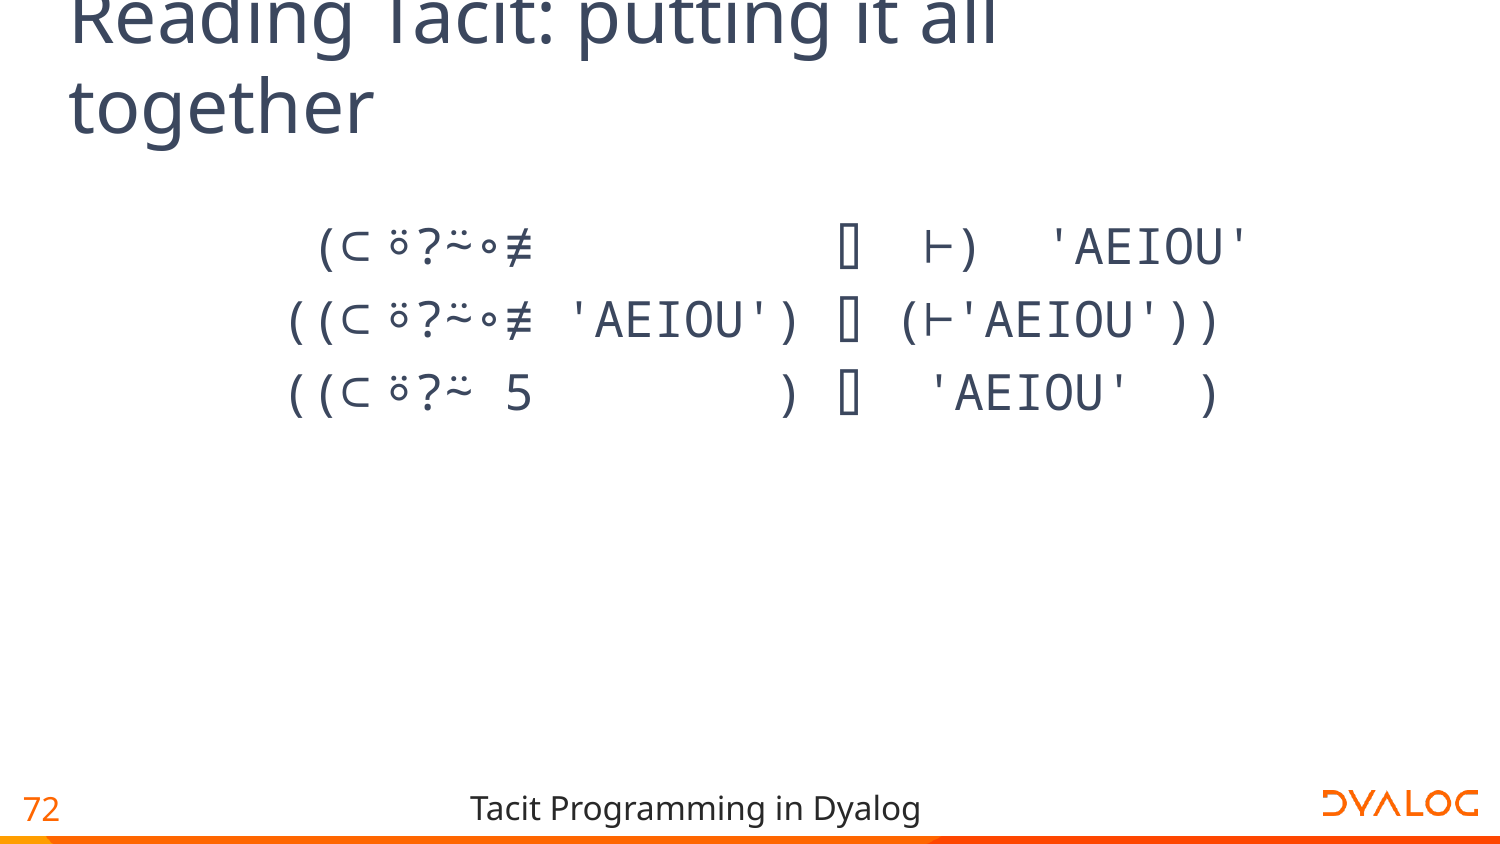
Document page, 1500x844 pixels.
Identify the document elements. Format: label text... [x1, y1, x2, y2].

picture [0, 836, 1500, 844]
list (⊂ ⍤?⍨∘≢ ⌷ ⊢) 'AEIOU' ((⊂ ⍤?⍨∘≢ 'AEIOU') ⌷ (⊢'AEIOU')) ((⊂ ⍤?⍨ 5 ) ⌷ 'AEIOU' ) [53, 207, 1453, 740]
picture [1323, 790, 1478, 816]
title Reading Tacit: putting it all together [53, 43, 1295, 157]
